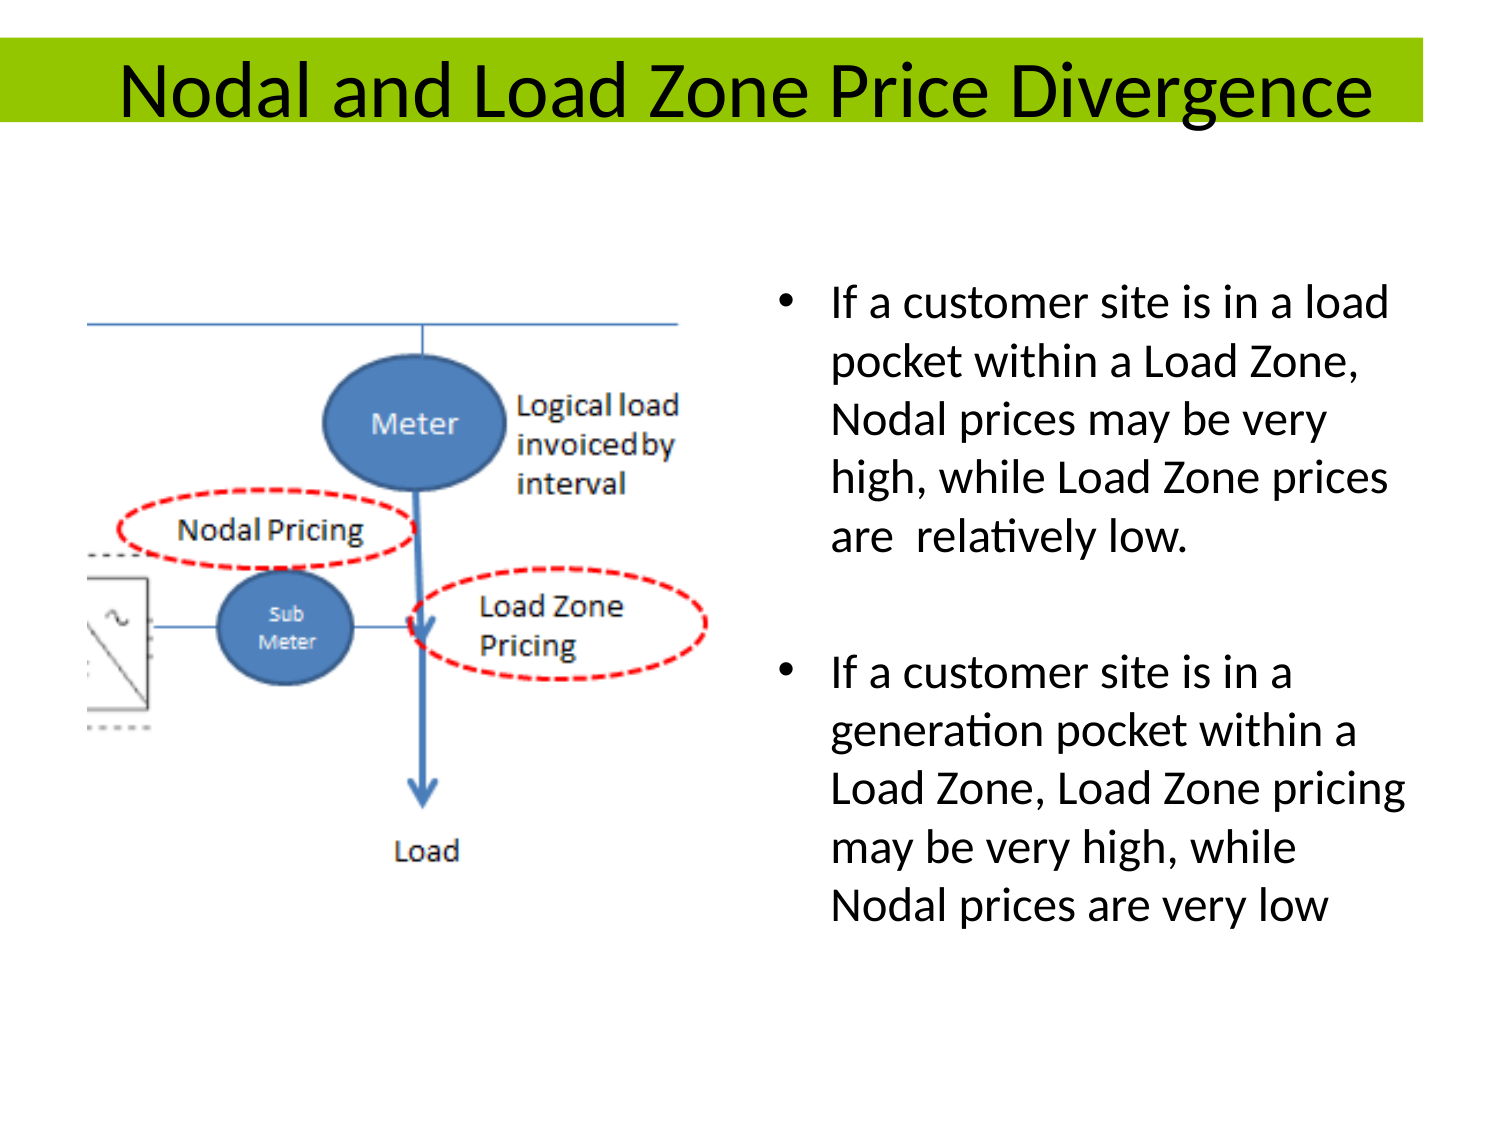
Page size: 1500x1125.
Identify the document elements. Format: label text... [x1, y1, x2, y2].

title Nodal and Load Zone Price Divergence [72, 0, 1423, 179]
picture [87, 287, 720, 913]
list If a customer site is in a load pocket within a Load Zone, Nodal prices may be very high, while Load Zone prices are relatively low. If a customer site is in a generation pocket within a Load Zone, Load Zone pricing may be very high, while Nodal prices are very low [762, 262, 1425, 1005]
